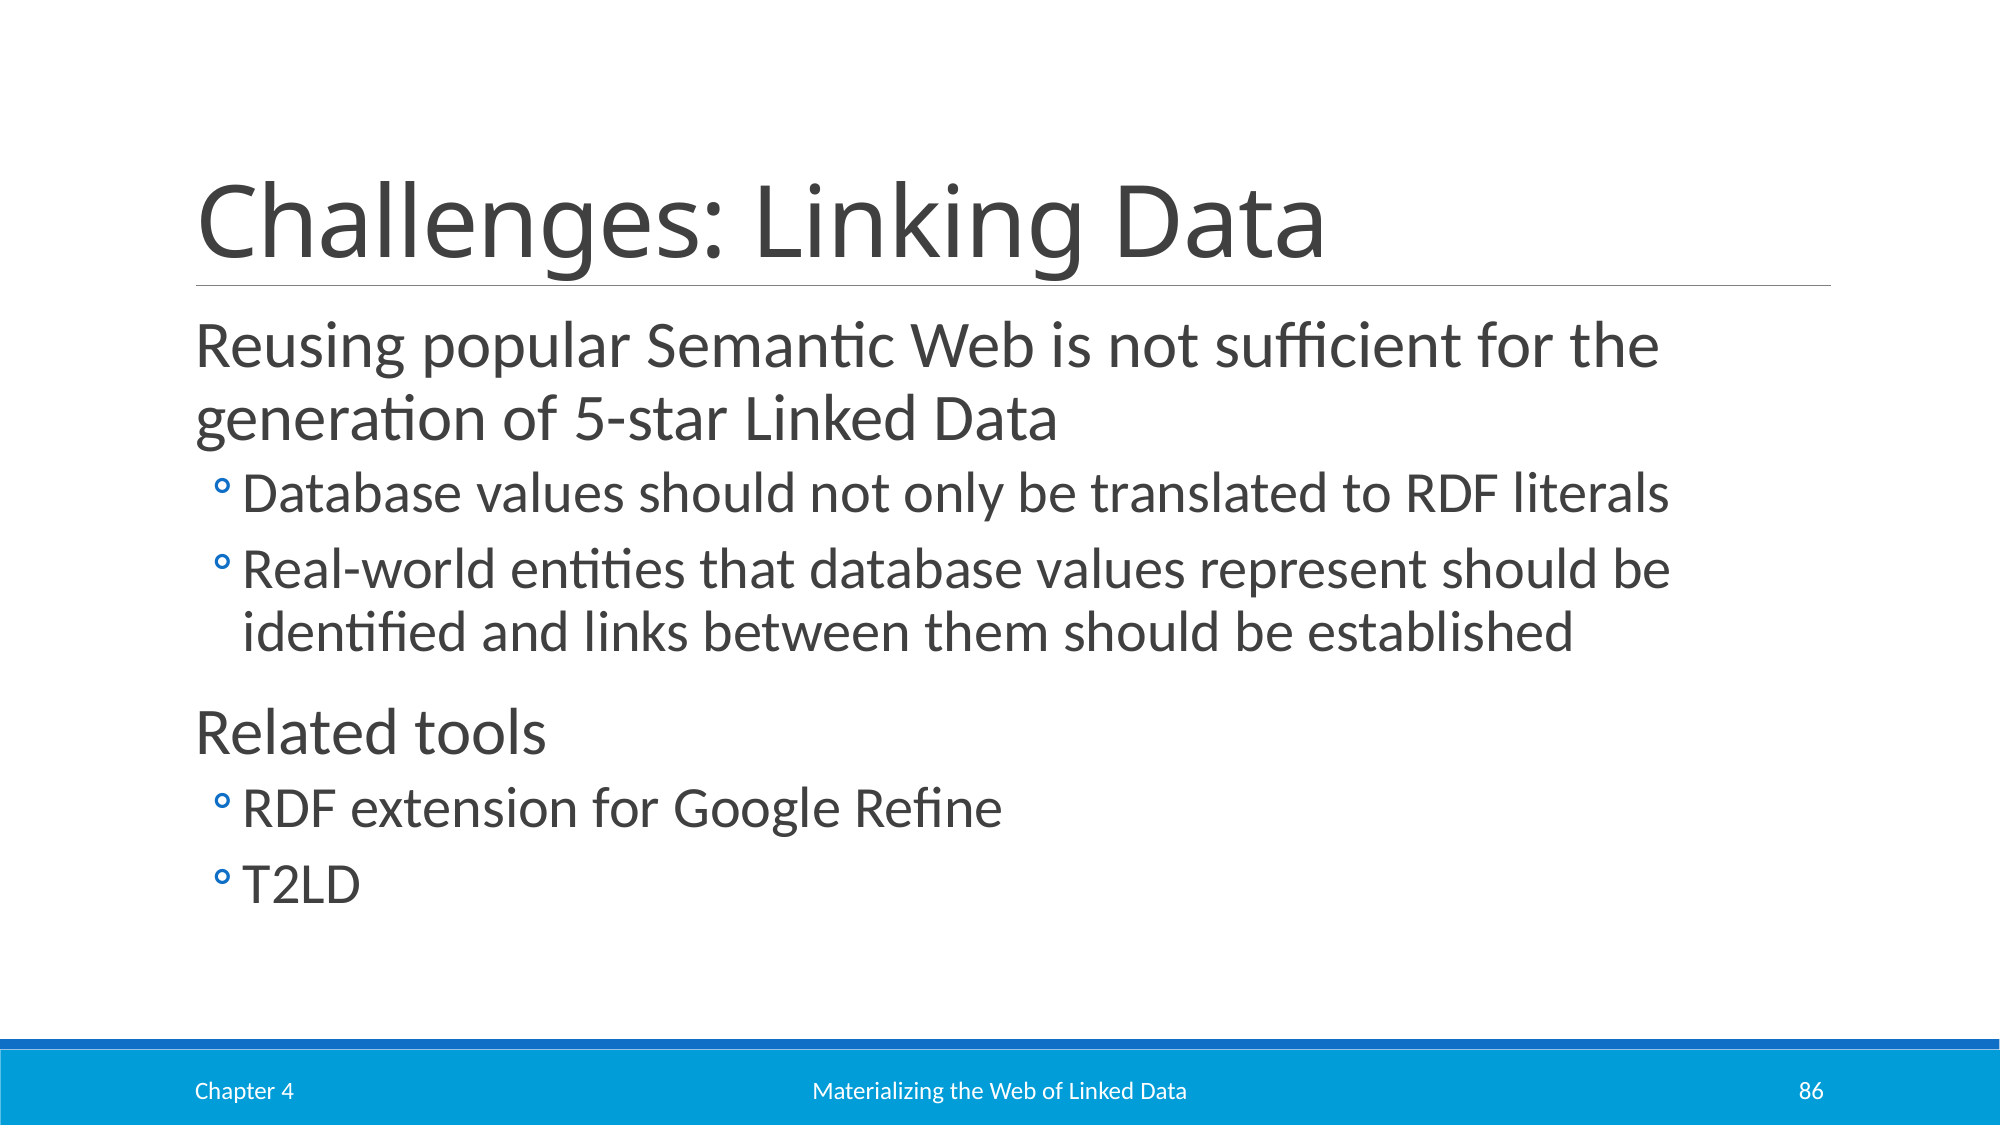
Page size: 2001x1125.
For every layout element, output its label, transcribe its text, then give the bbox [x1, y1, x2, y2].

slide_number 86 [1624, 1059, 1840, 1120]
list Reusing popular Semantic Web is not sufficient for the generation of 5-star Linked Data Database values should not only be translated to RDF literals Real-world entities that database values represent should be identified and links between them should be established Related tools RDF extension for Google Refine T2LD [180, 302, 1830, 963]
title Challenges: Linking Data [180, 47, 1830, 285]
slide_number Chapter 4 [180, 1059, 586, 1120]
footer Materializing the Web of Linked Data [604, 1059, 1396, 1120]
